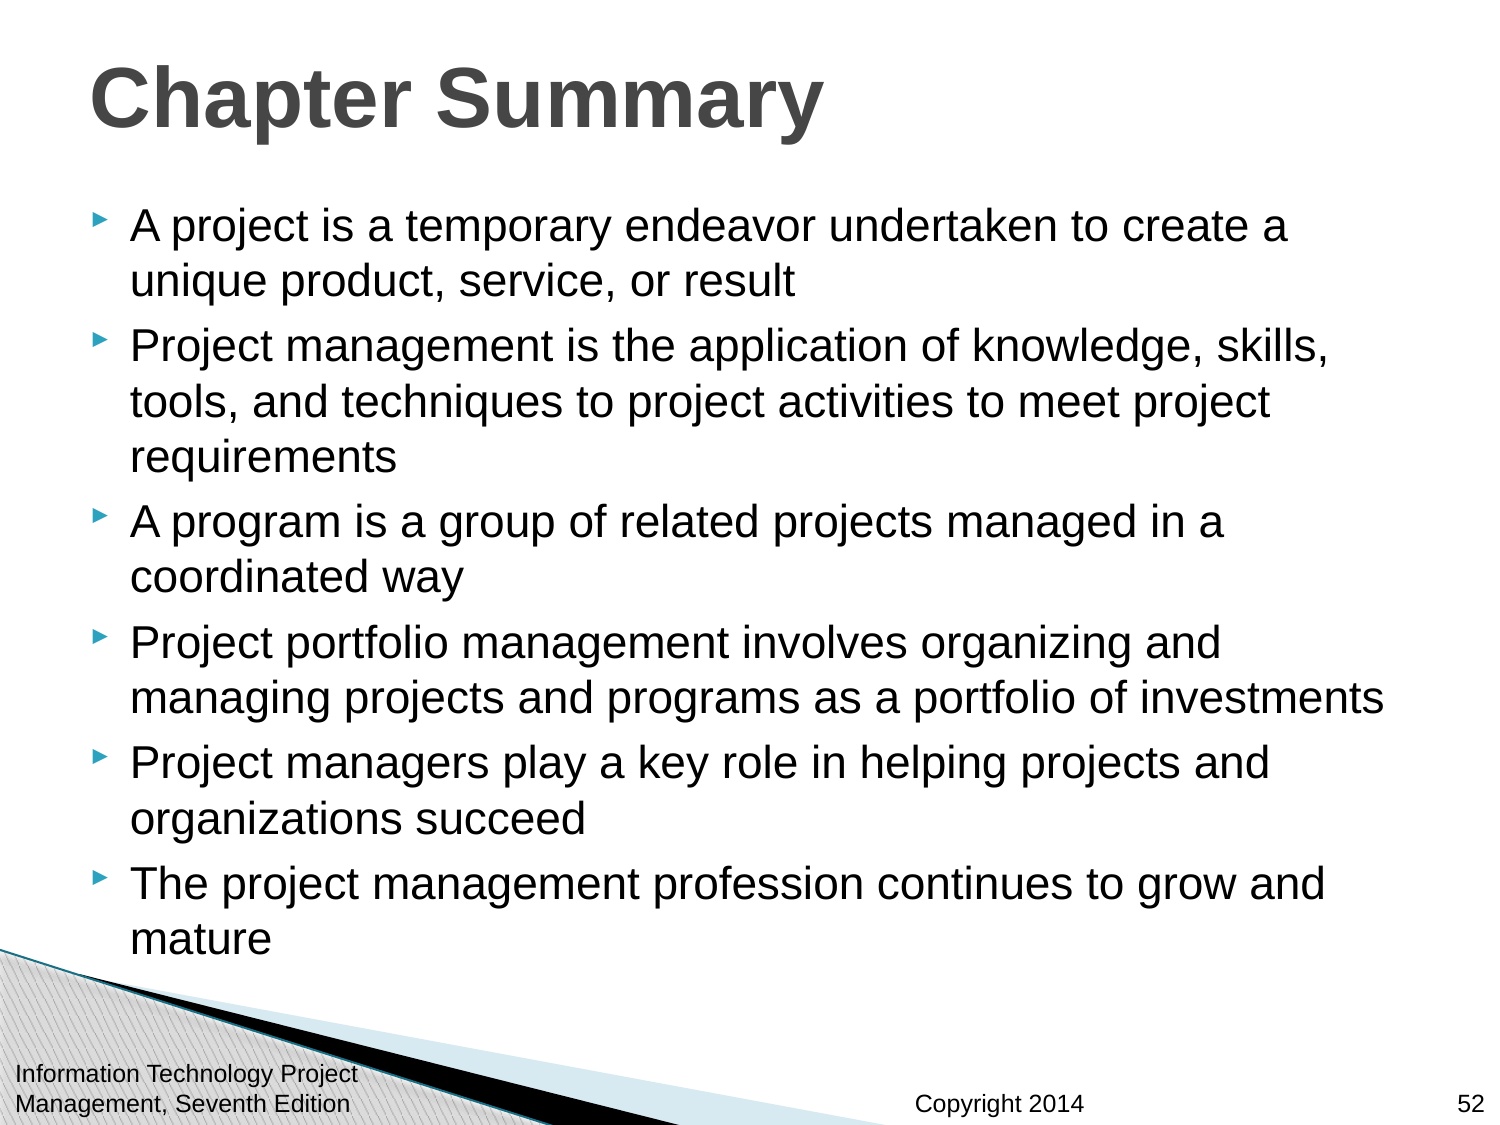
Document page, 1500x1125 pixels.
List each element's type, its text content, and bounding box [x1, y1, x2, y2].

title Chapter Summary [75, 0, 1425, 188]
footer Information Technology Project Management, Seventh Edition [0, 1065, 425, 1125]
list A project is a temporary endeavor undertaken to create a unique product, service, or result Project management is the application of knowledge, skills, tools, and techniques to project activities to meet project requirements A program is a group of related projects managed in a coordinated way Project portfolio management involves organizing and managing projects and programs as a portfolio of investments Project managers play a key role in helping projects and organizations succeed The project management profession continues to grow and mature [74, 187, 1438, 988]
slide_number 52 [1408, 1065, 1500, 1125]
